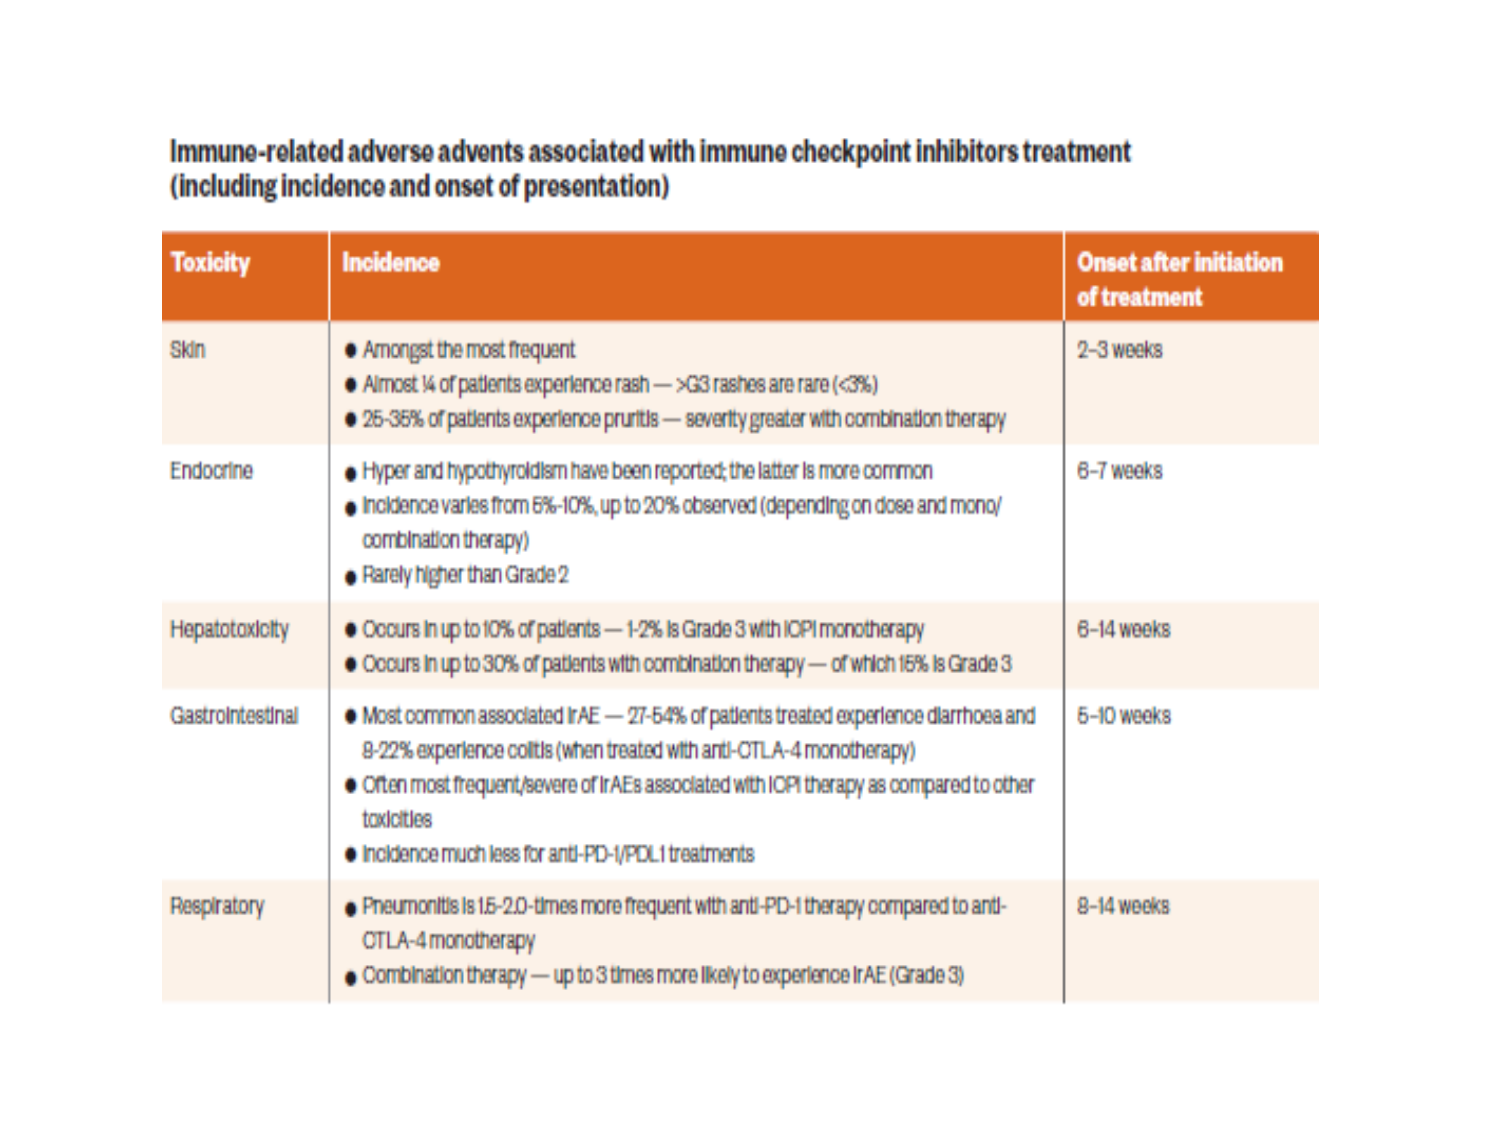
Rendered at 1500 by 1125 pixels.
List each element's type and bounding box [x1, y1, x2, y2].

list [162, 137, 1320, 1013]
